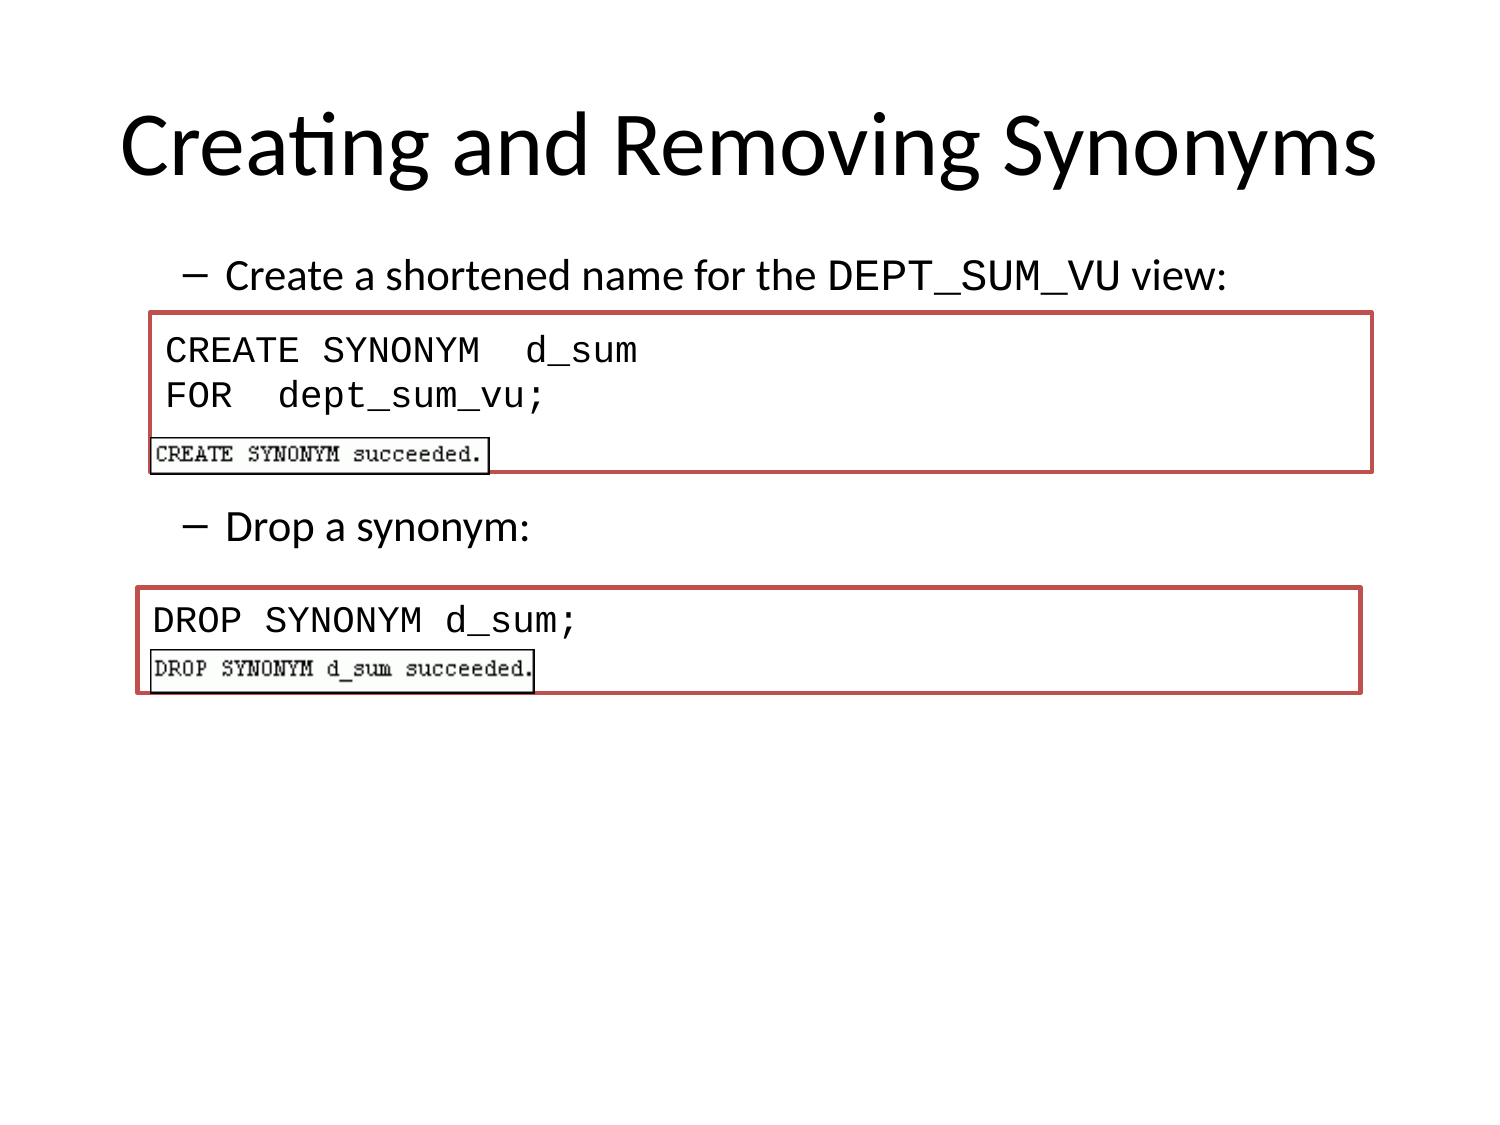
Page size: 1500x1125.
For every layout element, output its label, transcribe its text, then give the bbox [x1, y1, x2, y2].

picture [149, 437, 490, 476]
text_box DROP SYNONYM d_sum; [135, 585, 1363, 695]
title Creating and Removing Synonyms [75, 45, 1425, 233]
text_box CREATE SYNONYM d_sum FOR dept_sum_vu; [148, 310, 1374, 474]
list Create a shortened name for the DEPT_SUM_VU view: Drop a synonym: [99, 237, 1399, 561]
picture [149, 649, 535, 694]
